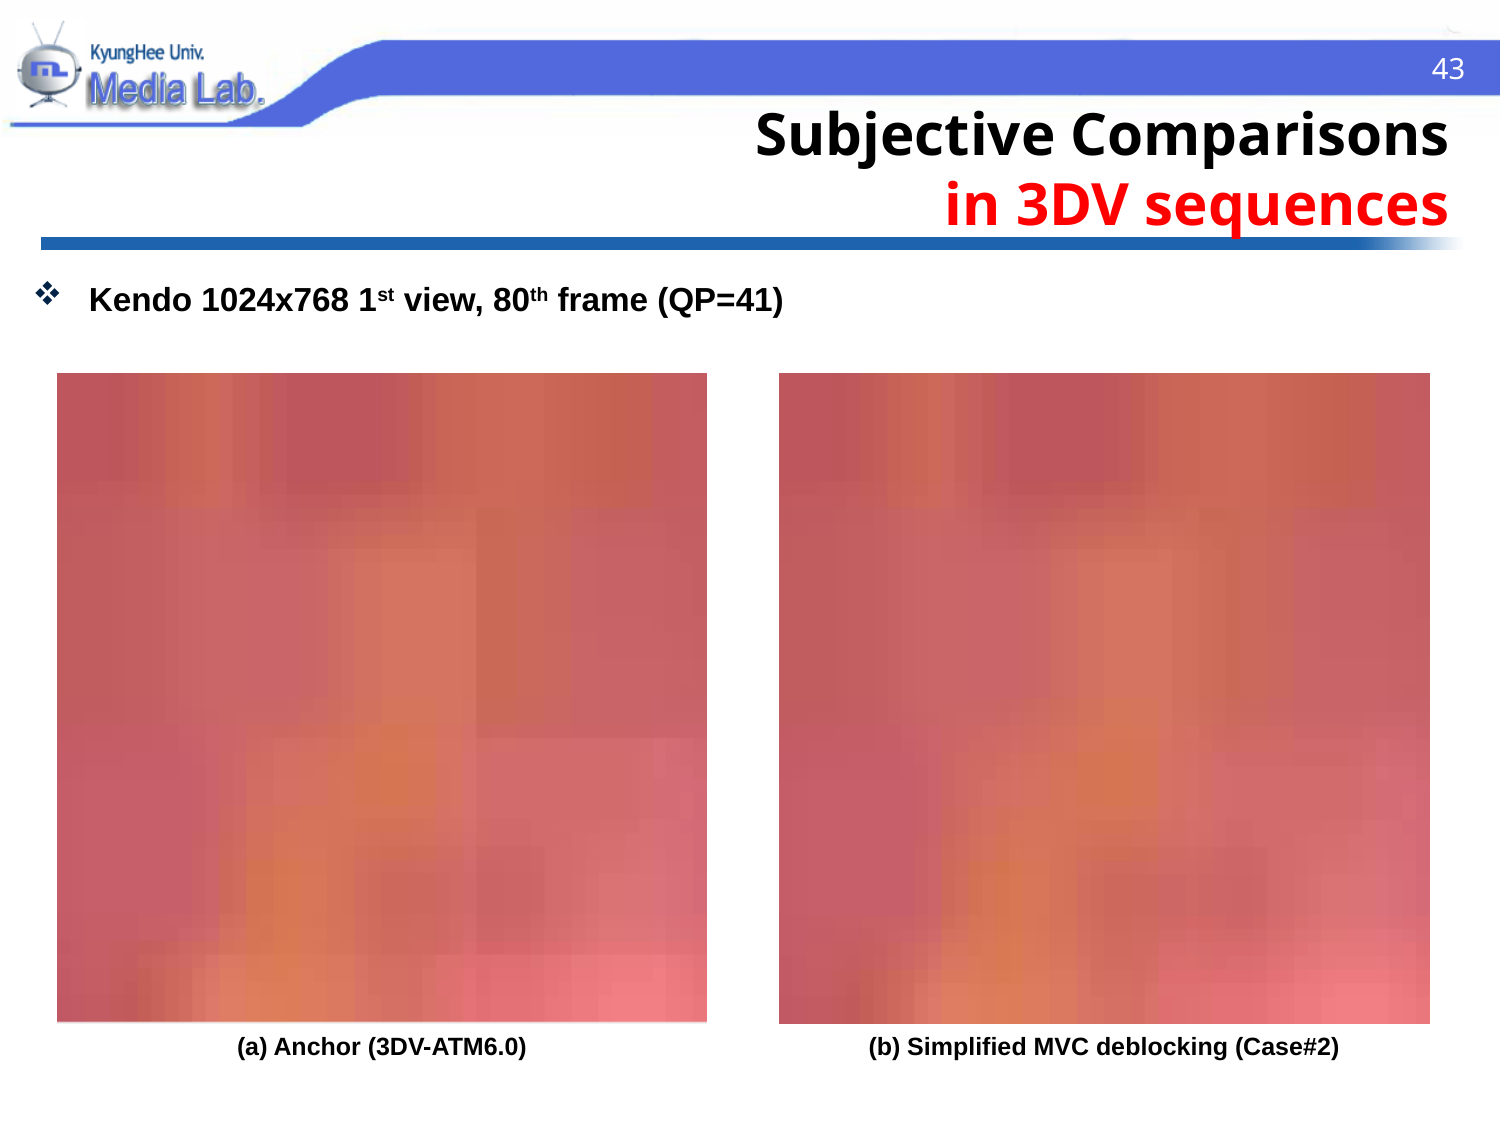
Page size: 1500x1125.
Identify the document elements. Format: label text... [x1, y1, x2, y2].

title Subjective Comparisons in 3DV sequences [312, 101, 1465, 233]
slide_number 43 [1403, 42, 1481, 93]
picture [41, 237, 1500, 250]
text_box (a) Anchor (3DV-ATM6.0) [222, 1032, 543, 1068]
list Kendo 1024x768 1st view, 80th frame (QP=41) [17, 262, 1483, 1107]
text_box (b) Simplified MVC deblocking (Case#2) [853, 1032, 1356, 1068]
picture [56, 373, 708, 1024]
picture [779, 373, 1430, 1024]
picture [0, 0, 1500, 138]
